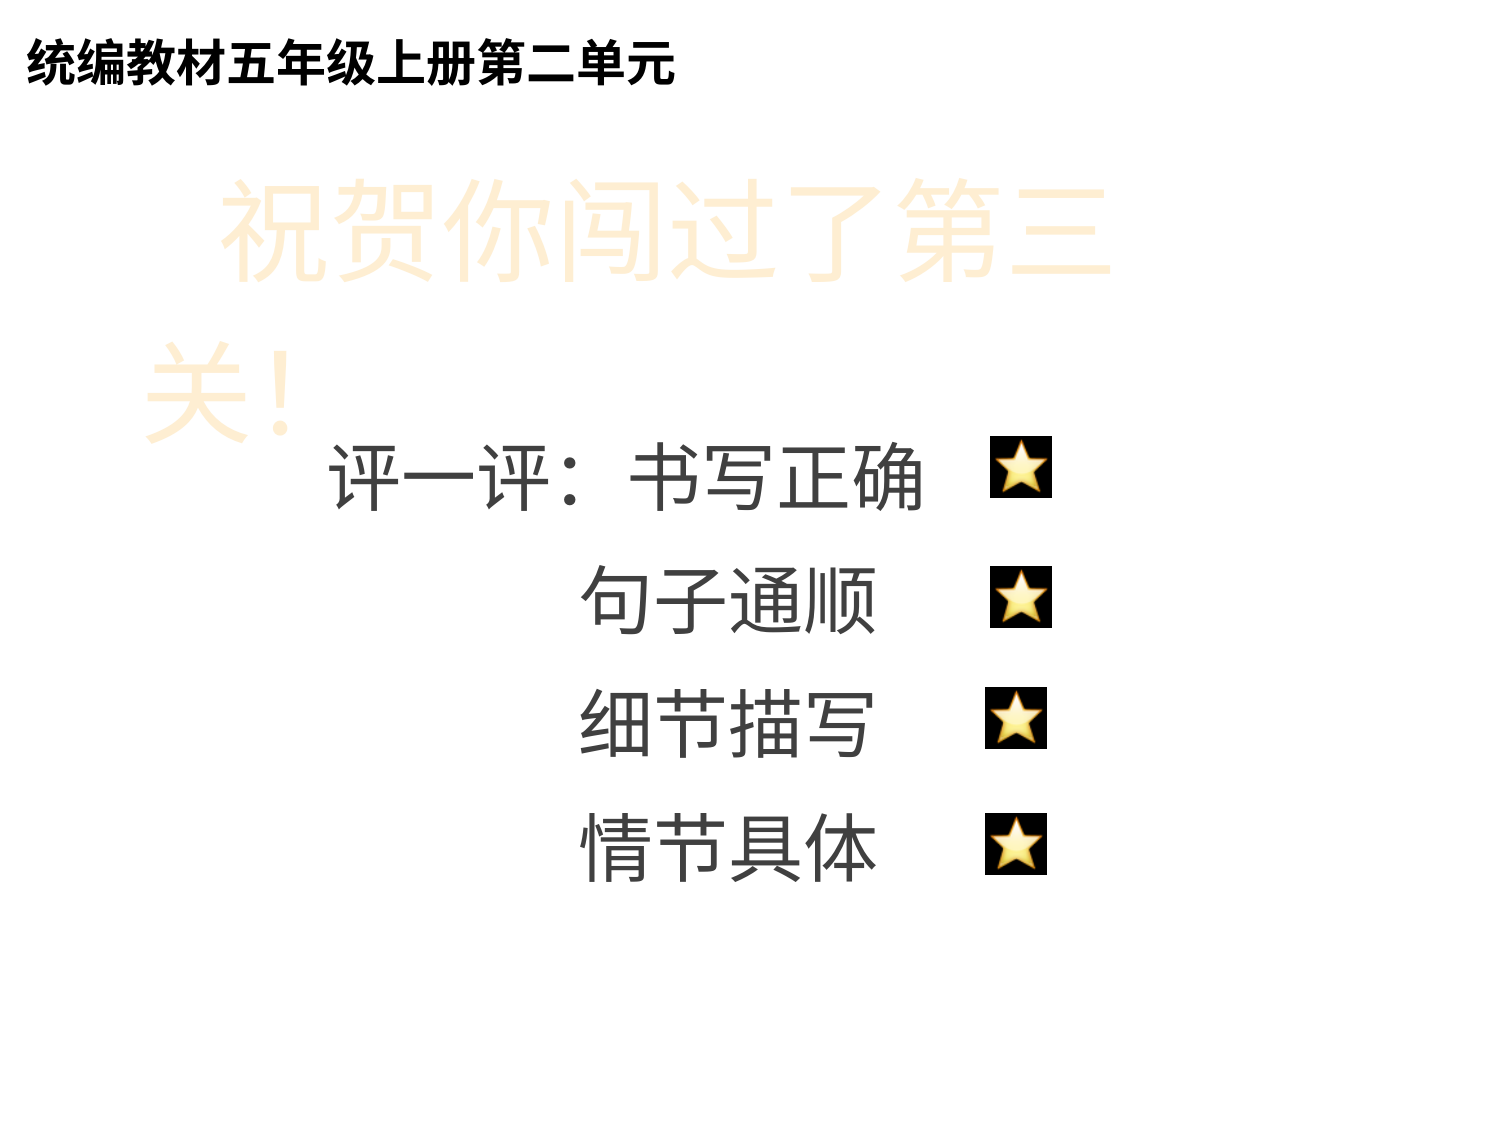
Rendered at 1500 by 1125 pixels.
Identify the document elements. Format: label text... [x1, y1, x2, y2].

text_box 统编教材五年级上册第二单元 [11, 23, 692, 99]
picture [989, 566, 1052, 628]
list 评一评：书写正确 句子通顺 细节描写 情节具体 [311, 404, 1166, 922]
picture [989, 436, 1052, 498]
picture [985, 813, 1047, 875]
text_box 祝贺你闯过了第三关！ [125, 126, 1312, 309]
picture [985, 687, 1047, 749]
